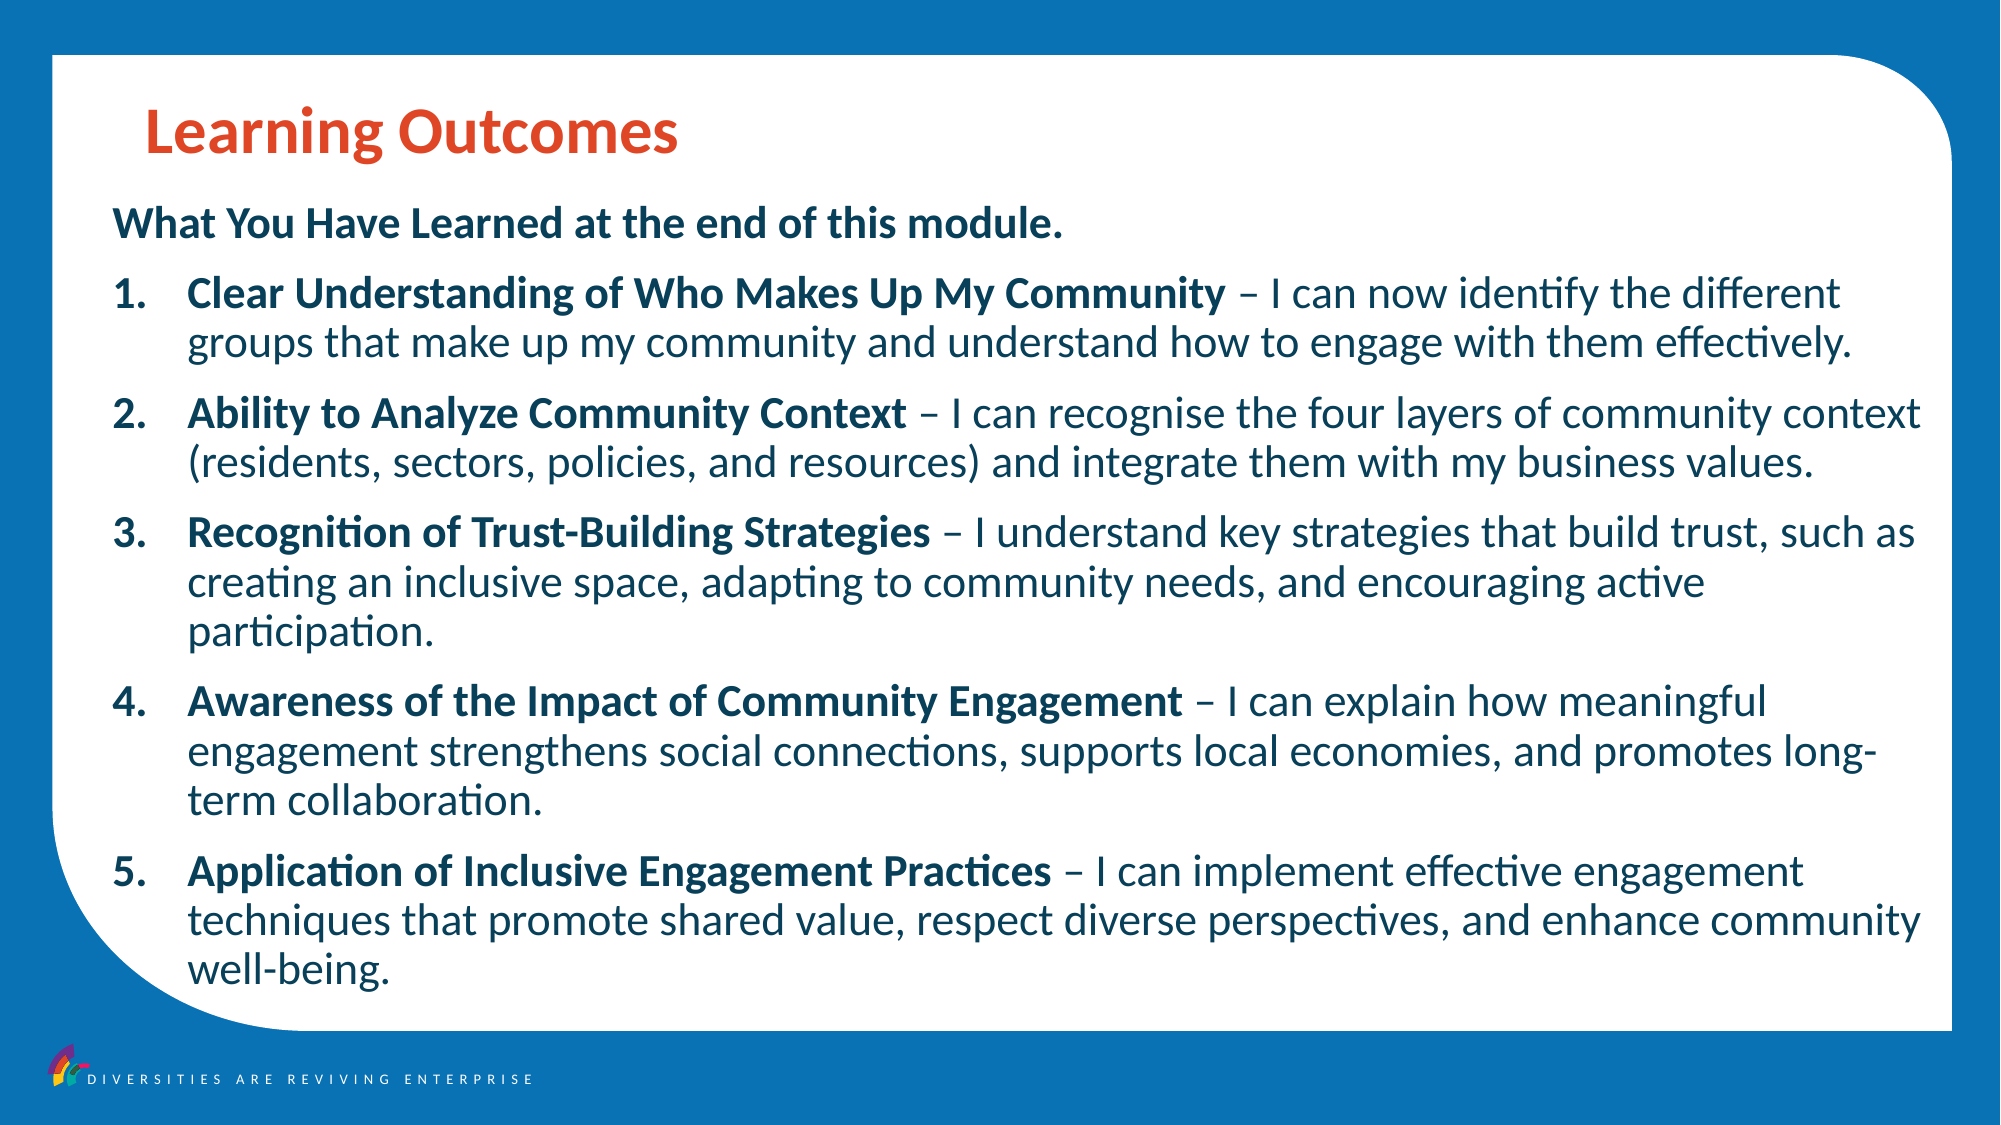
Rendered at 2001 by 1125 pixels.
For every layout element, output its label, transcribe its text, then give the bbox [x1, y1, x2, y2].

list Learning Outcomes [130, 88, 1869, 221]
list What You Have Learned at the end of this module. Clear Understanding of Who Makes Up My Community – I can now identify the different groups that make up my community and understand how to engage with them effectively. Ability to Analyze Community Context – I can recognise the four layers of community context (residents, sectors, policies, and resources) and integrate them with my business values. Recognition of Trust-Building Strategies – I understand key strategies that build trust, such as creating an inclusive space, adapting to community needs, and encouraging active participation. Awareness of the Impact of Community Engagement – I can explain how meaningful engagement strengthens social connections, supports local economies, and promotes long-term collaboration. Application of Inclusive Engagement Practices – I can implement effective engagement techniques that promote shared value, respect diverse perspectives, and enhance community well-being. [97, 191, 1946, 823]
